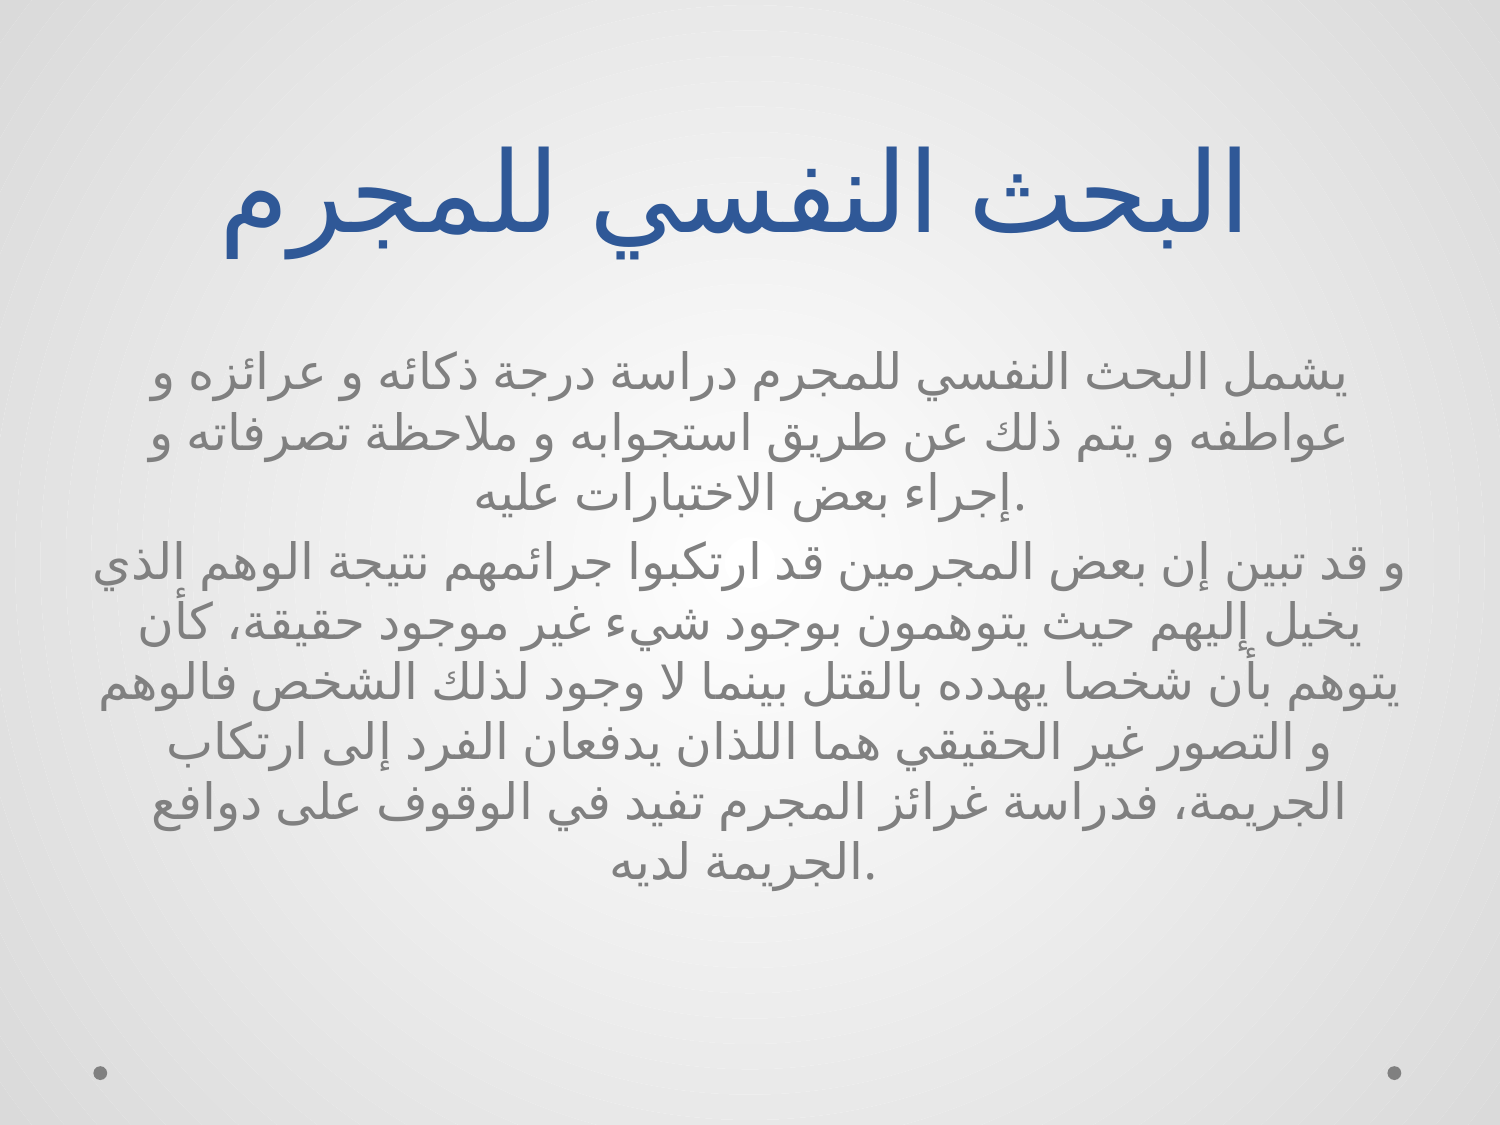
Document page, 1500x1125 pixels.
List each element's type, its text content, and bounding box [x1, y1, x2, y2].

title البحث النفسي للمجرم [75, 0, 1425, 262]
list يشمل البحث النفسي للمجرم دراسة درجة ذكائه و عرائزه و عواطفه و يتم ذلك عن طريق استجوابه و ملاحظة تصرفاته و إجراء بعض الاختبارات عليه. و قد تبين إن بعض المجرمين قد ارتكبوا جرائمهم نتيجة الوهم الذي يخيل إليهم حيث يتوهمون بوجود شيء غير موجود حقيقة، كأن يتوهم بأن شخصا يهدده بالقتل بينما لا وجود لذلك الشخص فالوهم و التصور غير الحقيقي هما اللذان يدفعان الفرد إلى ارتكاب الجريمة، فدراسة غرائز المجرم تفيد في الوقوف على دوافع الجريمة لديه. [75, 262, 1425, 1005]
